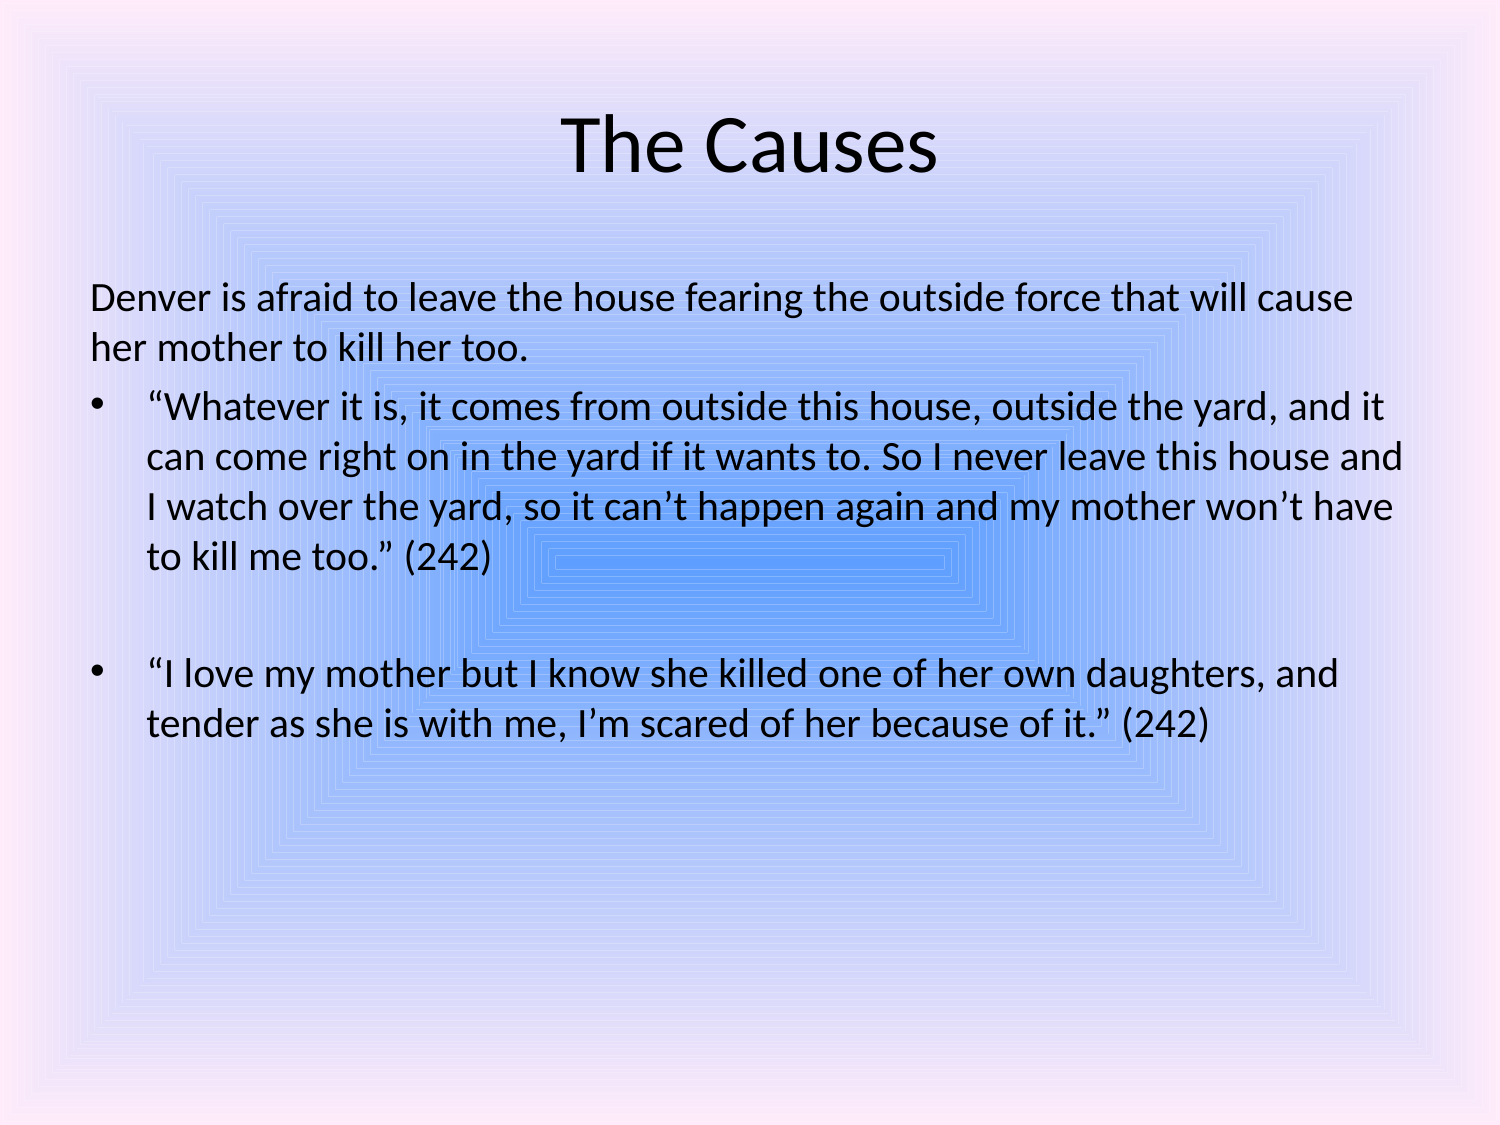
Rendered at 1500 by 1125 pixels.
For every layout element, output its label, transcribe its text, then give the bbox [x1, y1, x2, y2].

list Denver is afraid to leave the house fearing the outside force that will cause her mother to kill her too. “Whatever it is, it comes from outside this house, outside the yard, and it can come right on in the yard if it wants to. So I never leave this house and I watch over the yard, so it can’t happen again and my mother won’t have to kill me too.” (242) “I love my mother but I know she killed one of her own daughters, and tender as she is with me, I’m scared of her because of it.” (242) [75, 262, 1425, 1005]
title The Causes [75, 45, 1425, 233]
